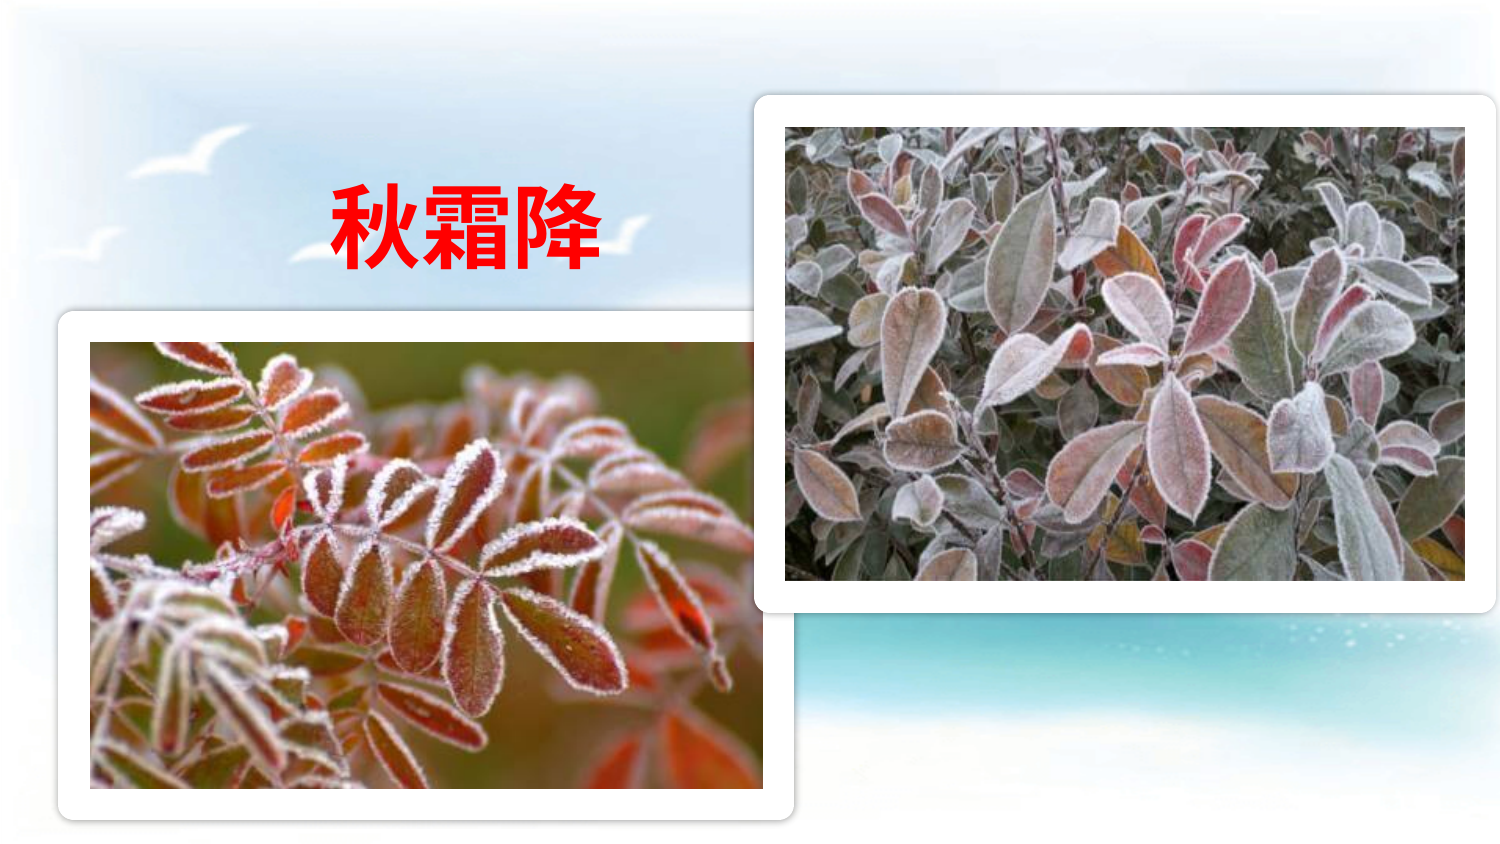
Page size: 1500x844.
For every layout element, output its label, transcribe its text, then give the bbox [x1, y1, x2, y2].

picture [0, 0, 1500, 844]
text_box 秋霜降 [314, 161, 620, 287]
